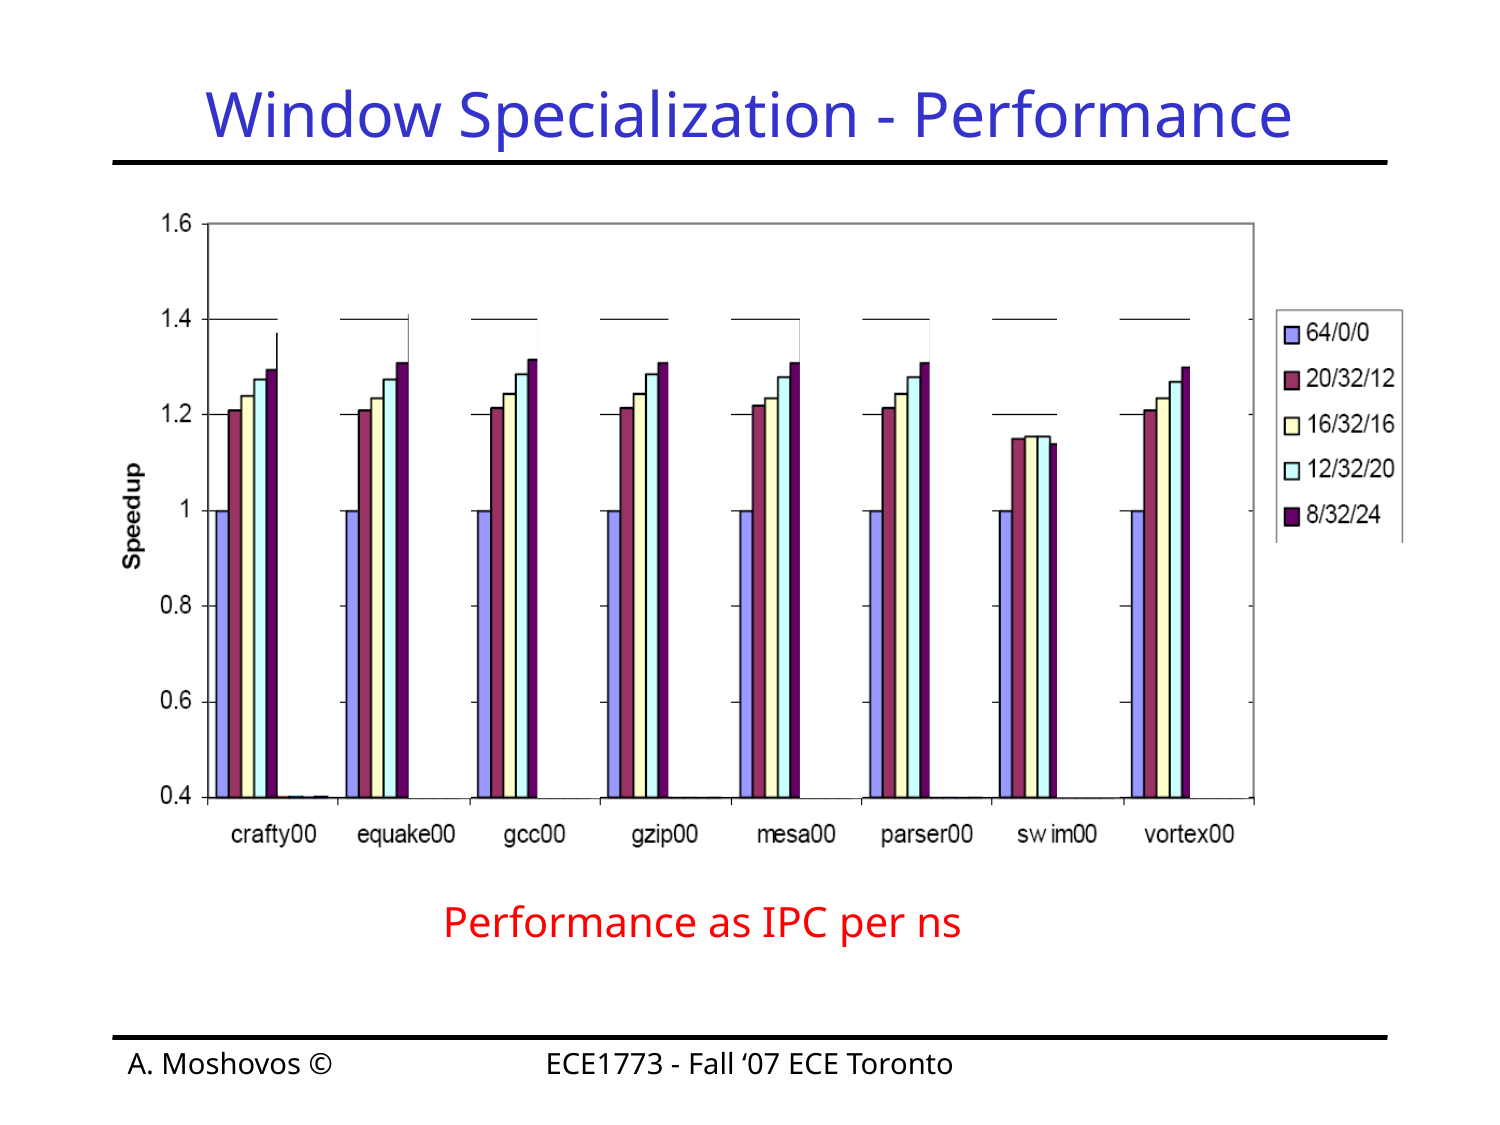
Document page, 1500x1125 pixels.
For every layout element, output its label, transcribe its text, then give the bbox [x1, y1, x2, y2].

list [90, 199, 1458, 872]
text_box Performance as IPC per ns [428, 888, 977, 954]
title Window Specialization - Performance [112, 62, 1388, 163]
slide_number A. Moshovos © [112, 1037, 426, 1101]
footer ECE1773 - Fall ‘07 ECE Toronto [487, 1037, 1013, 1101]
